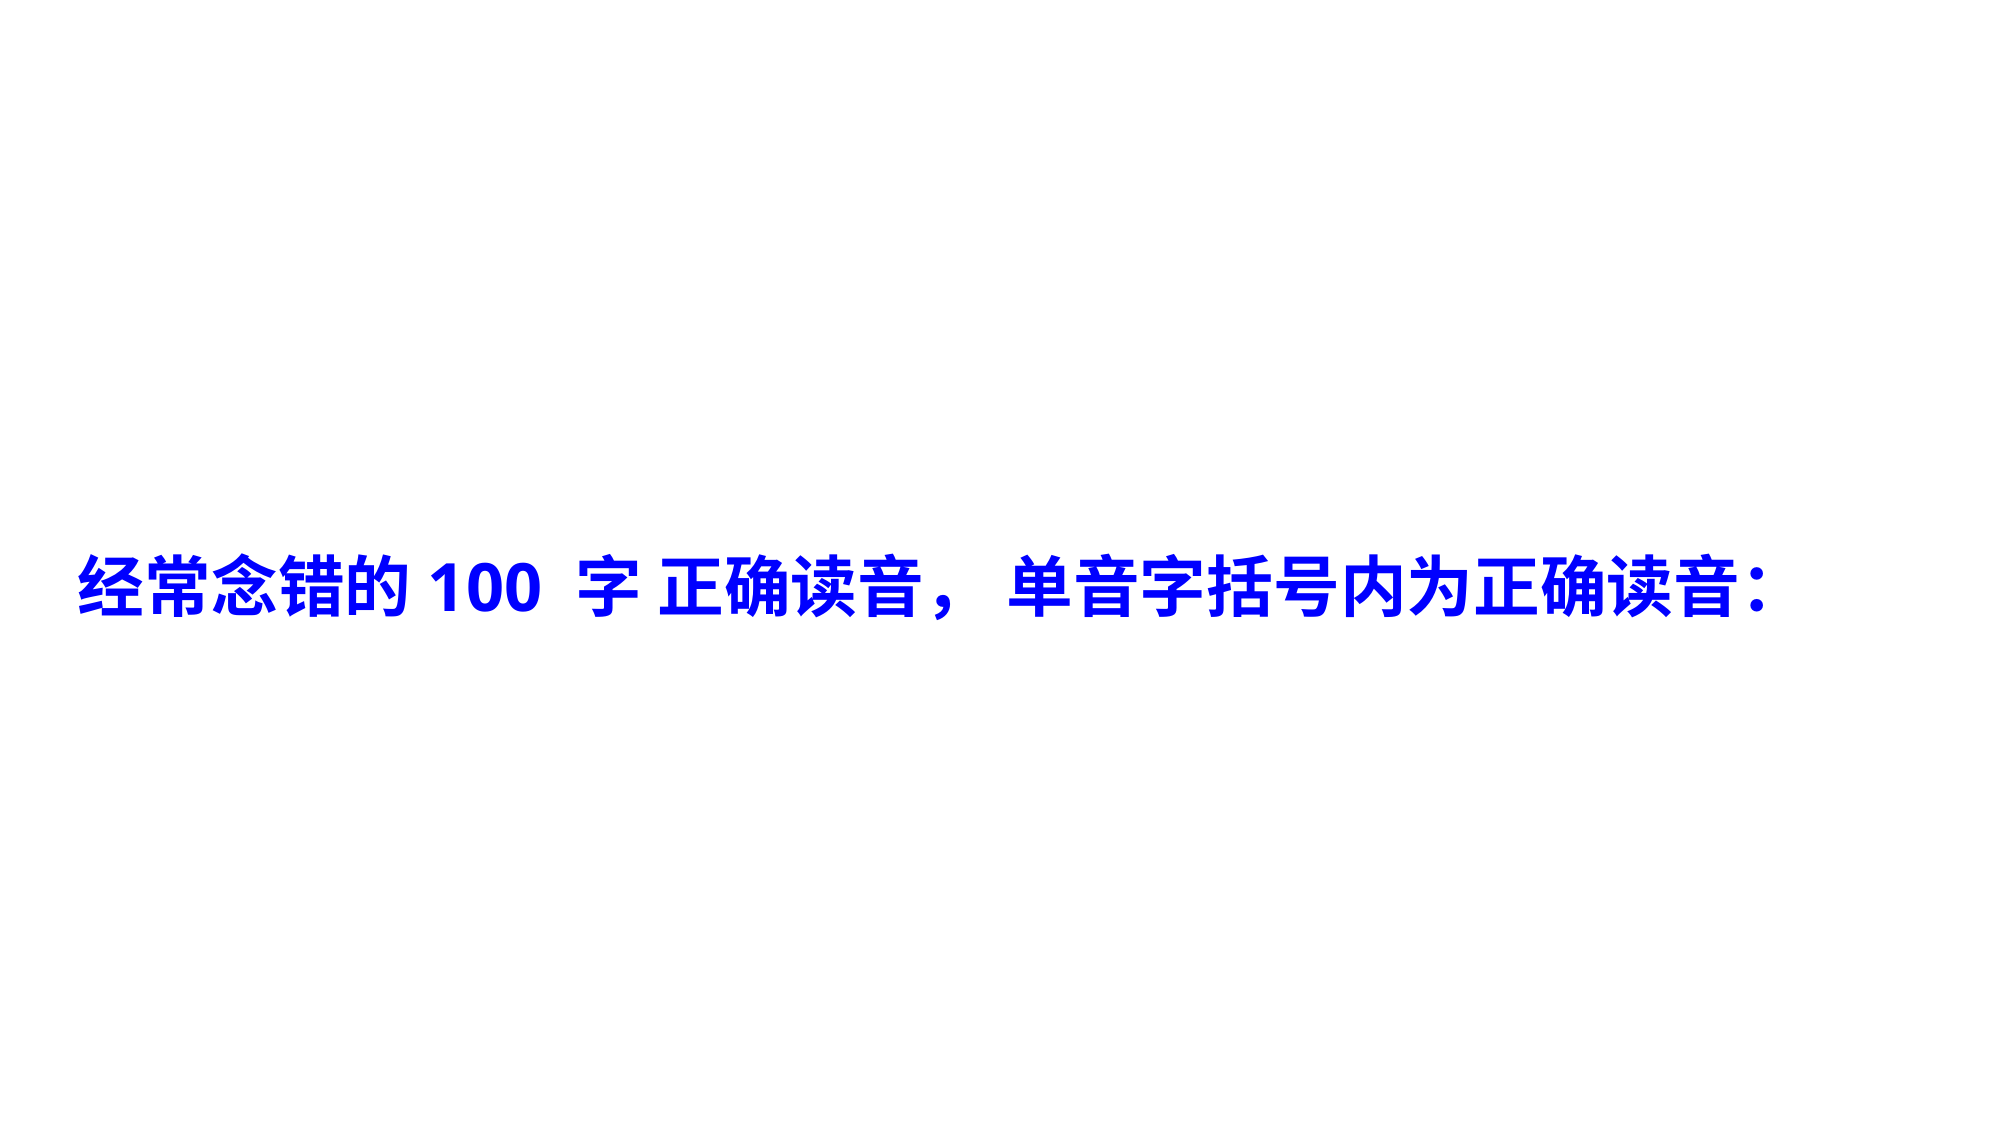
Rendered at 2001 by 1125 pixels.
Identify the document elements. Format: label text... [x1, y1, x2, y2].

text_box 经常念错的100 字 正确读音， 单音字括号内为正确读音： [63, 537, 1944, 632]
